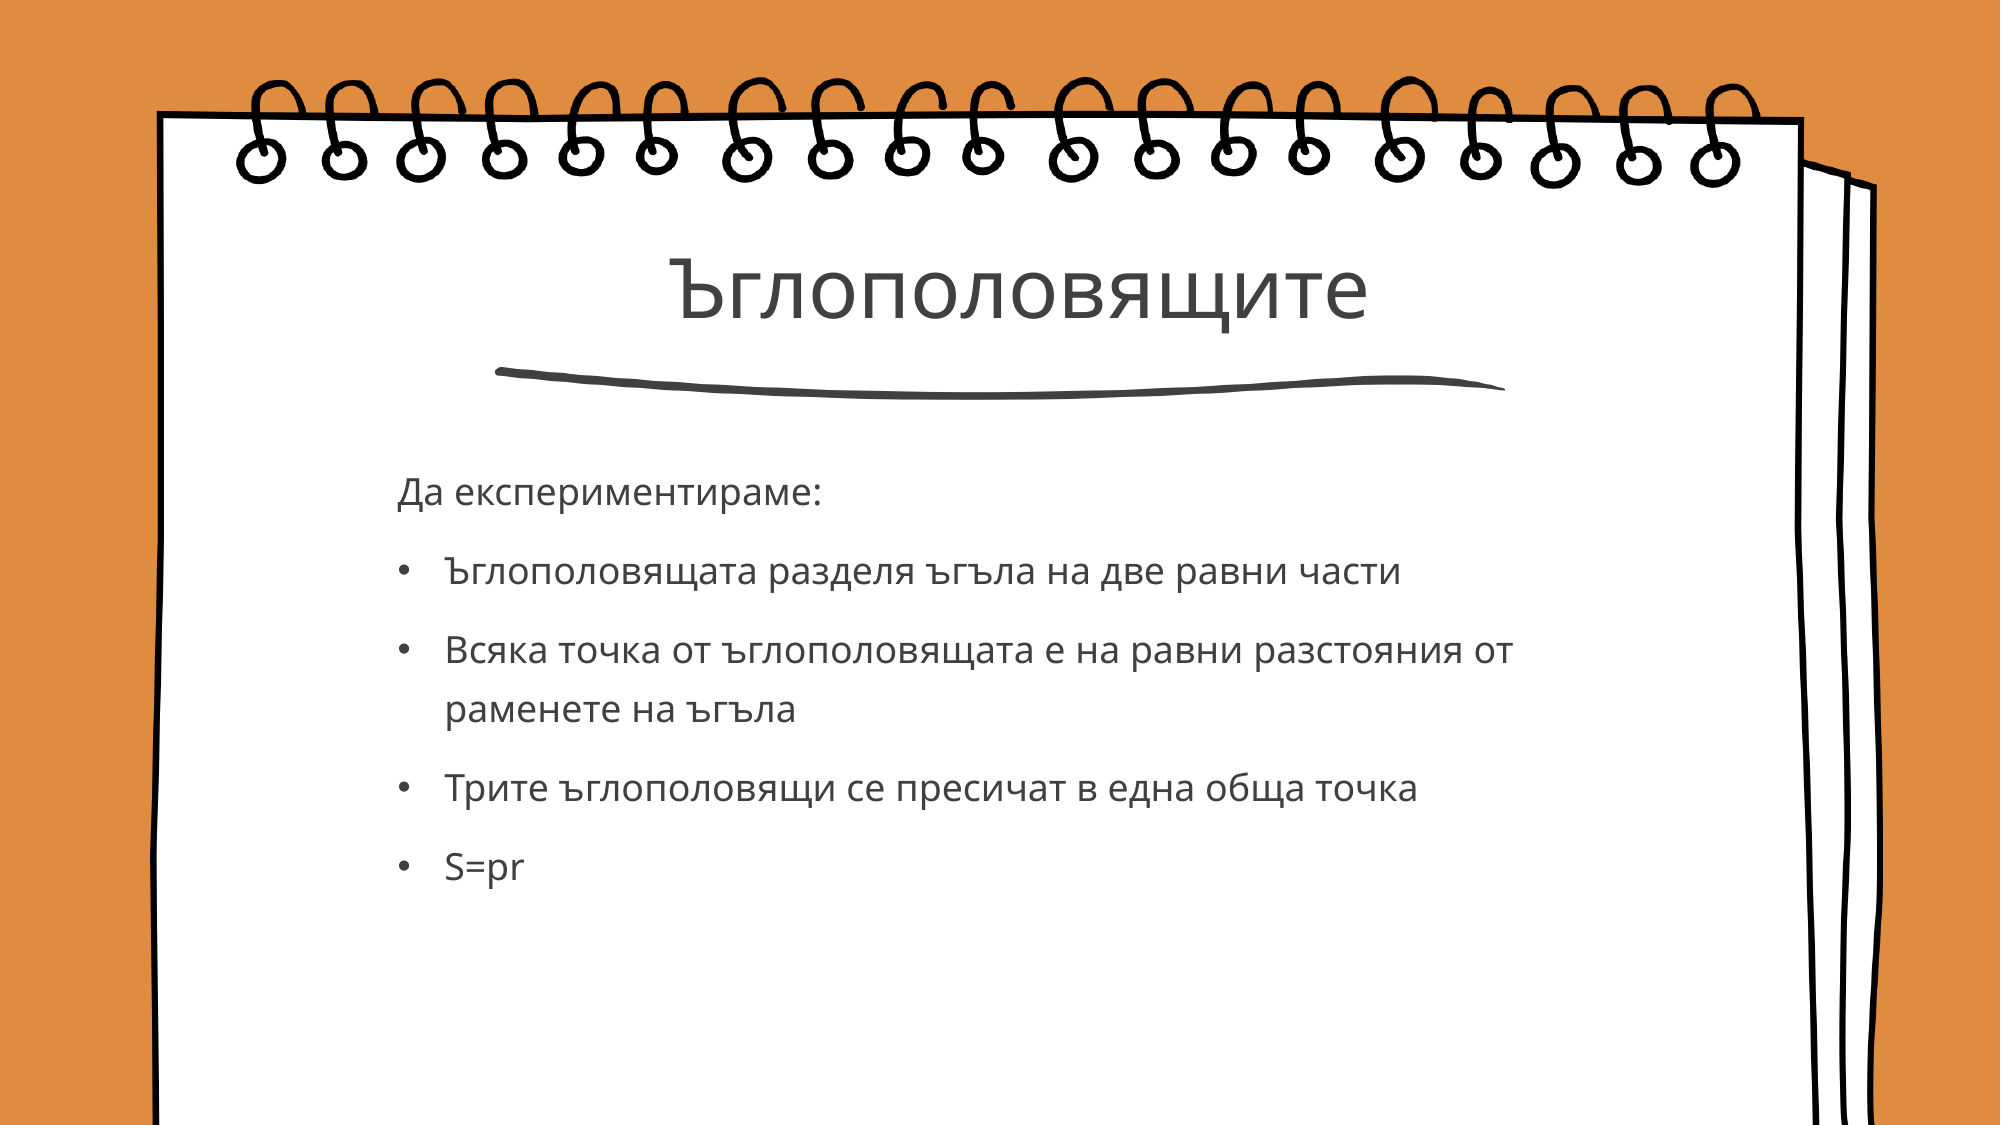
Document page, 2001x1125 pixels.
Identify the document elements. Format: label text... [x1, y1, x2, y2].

title Ъглополовящите [382, 239, 1658, 353]
list Да експериментираме: Ъглополовящата разделя ъгъла на две равни части Всяка точка от ъглополовящата е на равни разстояния от раменете на ъгъла Трите ъглополовящи се пресичат в една обща точка S=pr [382, 446, 1658, 1047]
picture [150, 76, 1883, 1125]
